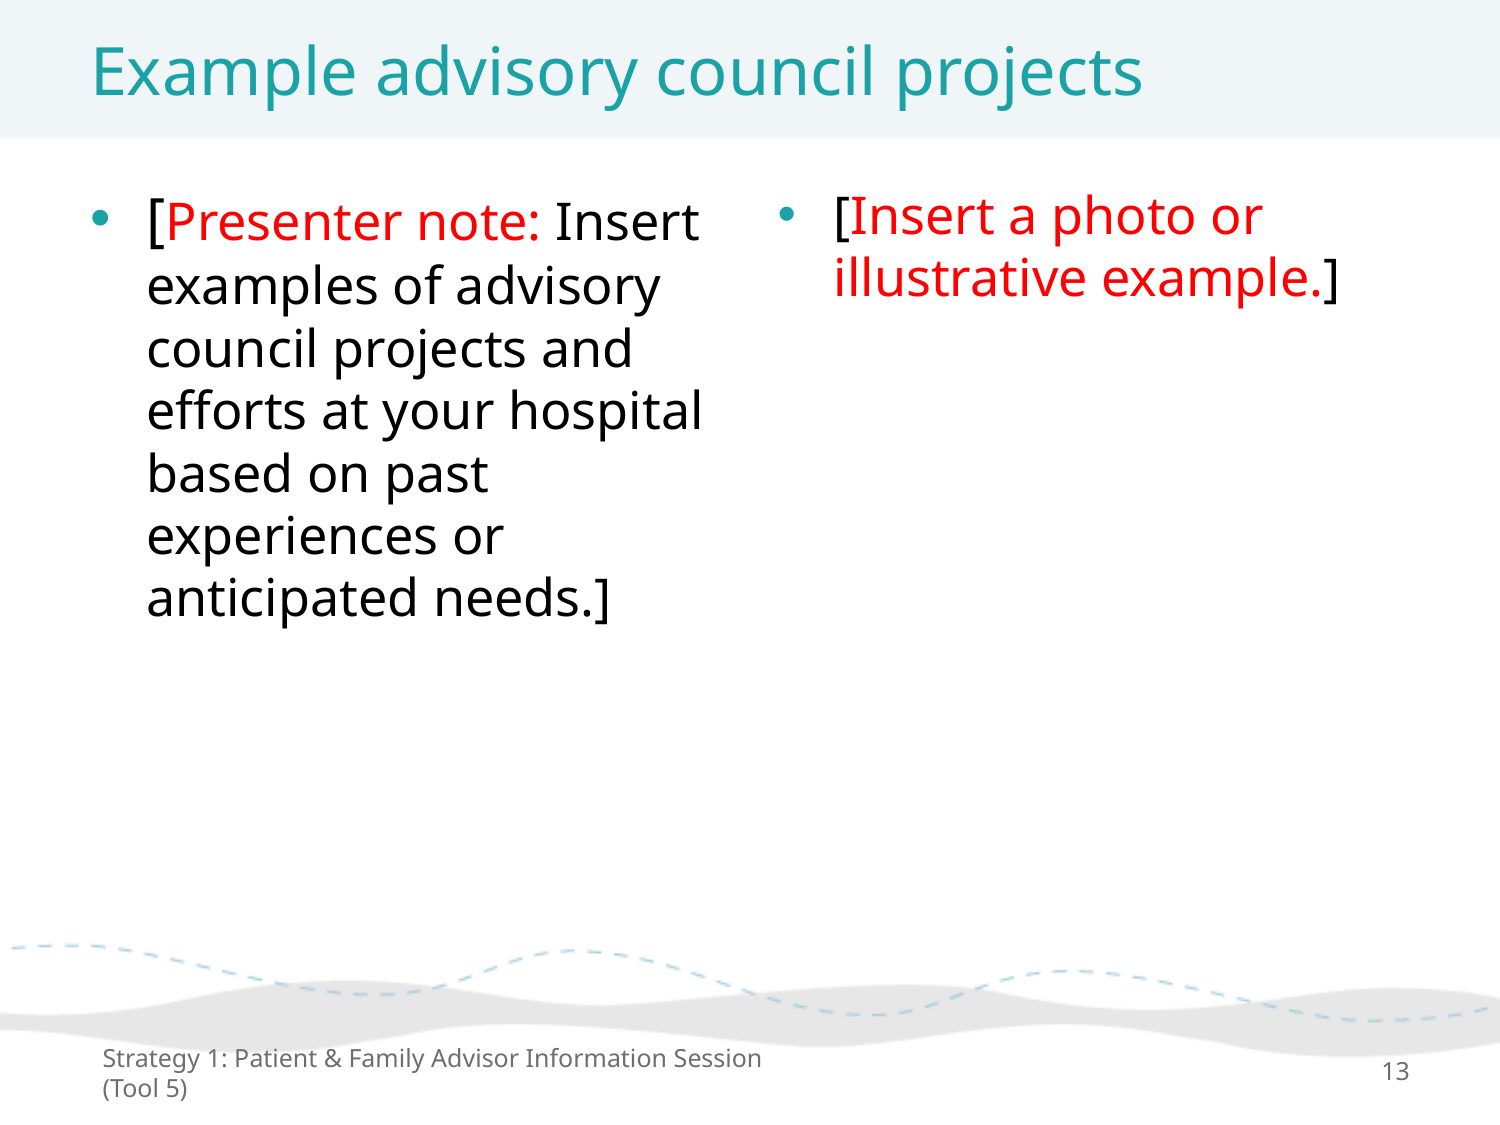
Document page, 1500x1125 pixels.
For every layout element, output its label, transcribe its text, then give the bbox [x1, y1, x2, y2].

slide_number 13 [1074, 1042, 1425, 1103]
list [Presenter note: Insert examples of advisory council projects and efforts at your hospital based on past experiences or anticipated needs.] [75, 174, 738, 918]
list [Insert a photo or illustrative example.] [762, 174, 1425, 918]
title Example advisory council projects [75, 0, 1425, 138]
footer Strategy 1: Patient & Family Advisor Information Session (Tool 5) [87, 1042, 800, 1103]
picture [0, 0, 1500, 1125]
